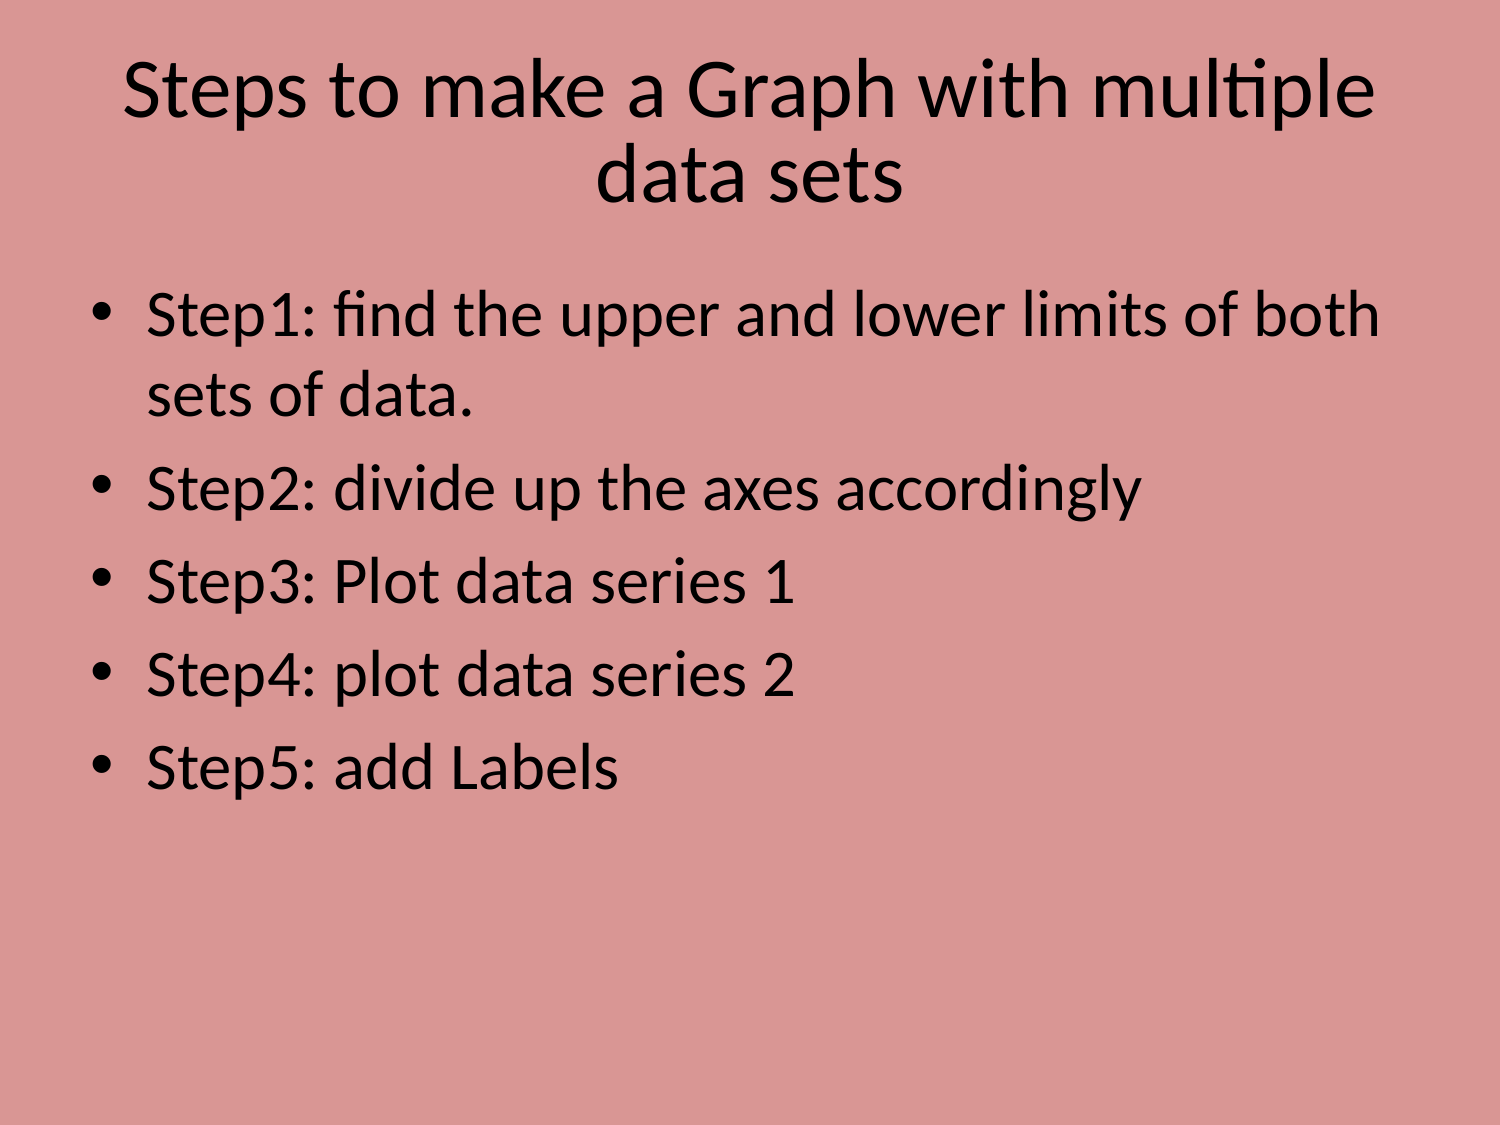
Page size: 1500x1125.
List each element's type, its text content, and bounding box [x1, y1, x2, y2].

title Steps to make a Graph with multiple data sets [75, 45, 1425, 233]
list Step1: find the upper and lower limits of both sets of data. Step2: divide up the axes accordingly Step3: Plot data series 1 Step4: plot data series 2 Step5: add Labels [75, 262, 1425, 1005]
